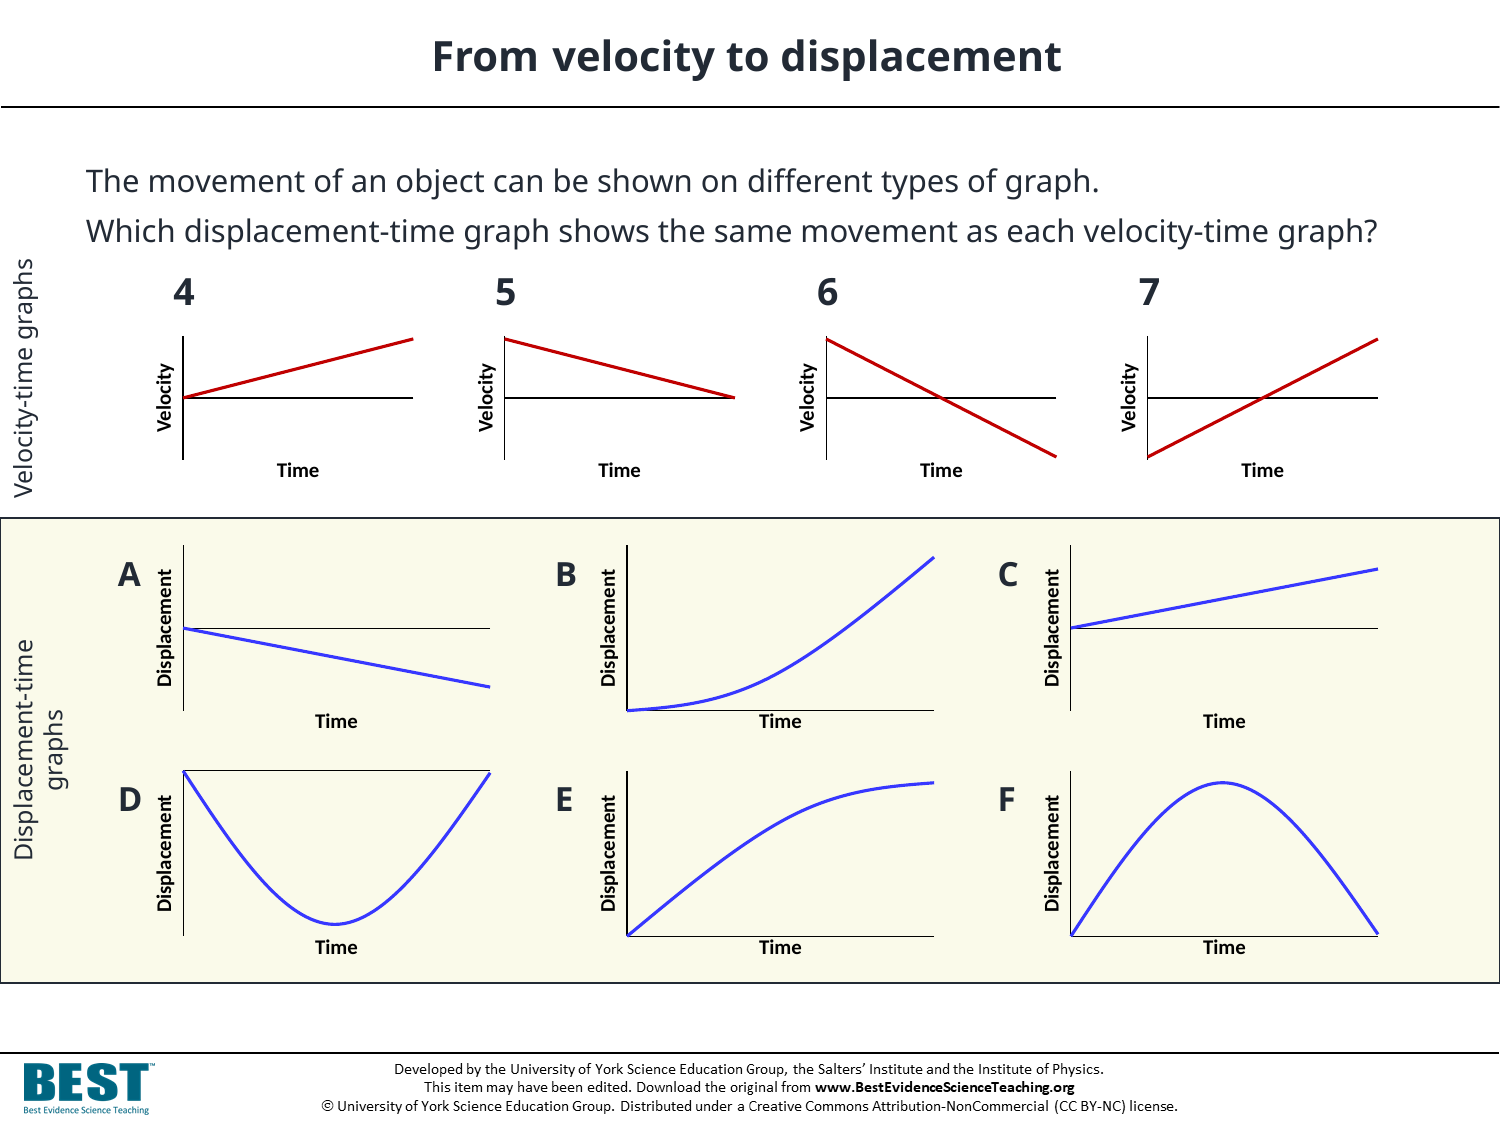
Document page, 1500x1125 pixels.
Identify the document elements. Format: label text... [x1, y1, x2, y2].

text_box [0, 238, 1378, 518]
text_box From velocity to displacement [23, 4, 1471, 99]
picture [0, 984, 1500, 1125]
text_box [0, 518, 1500, 984]
picture [0, 106, 1500, 518]
